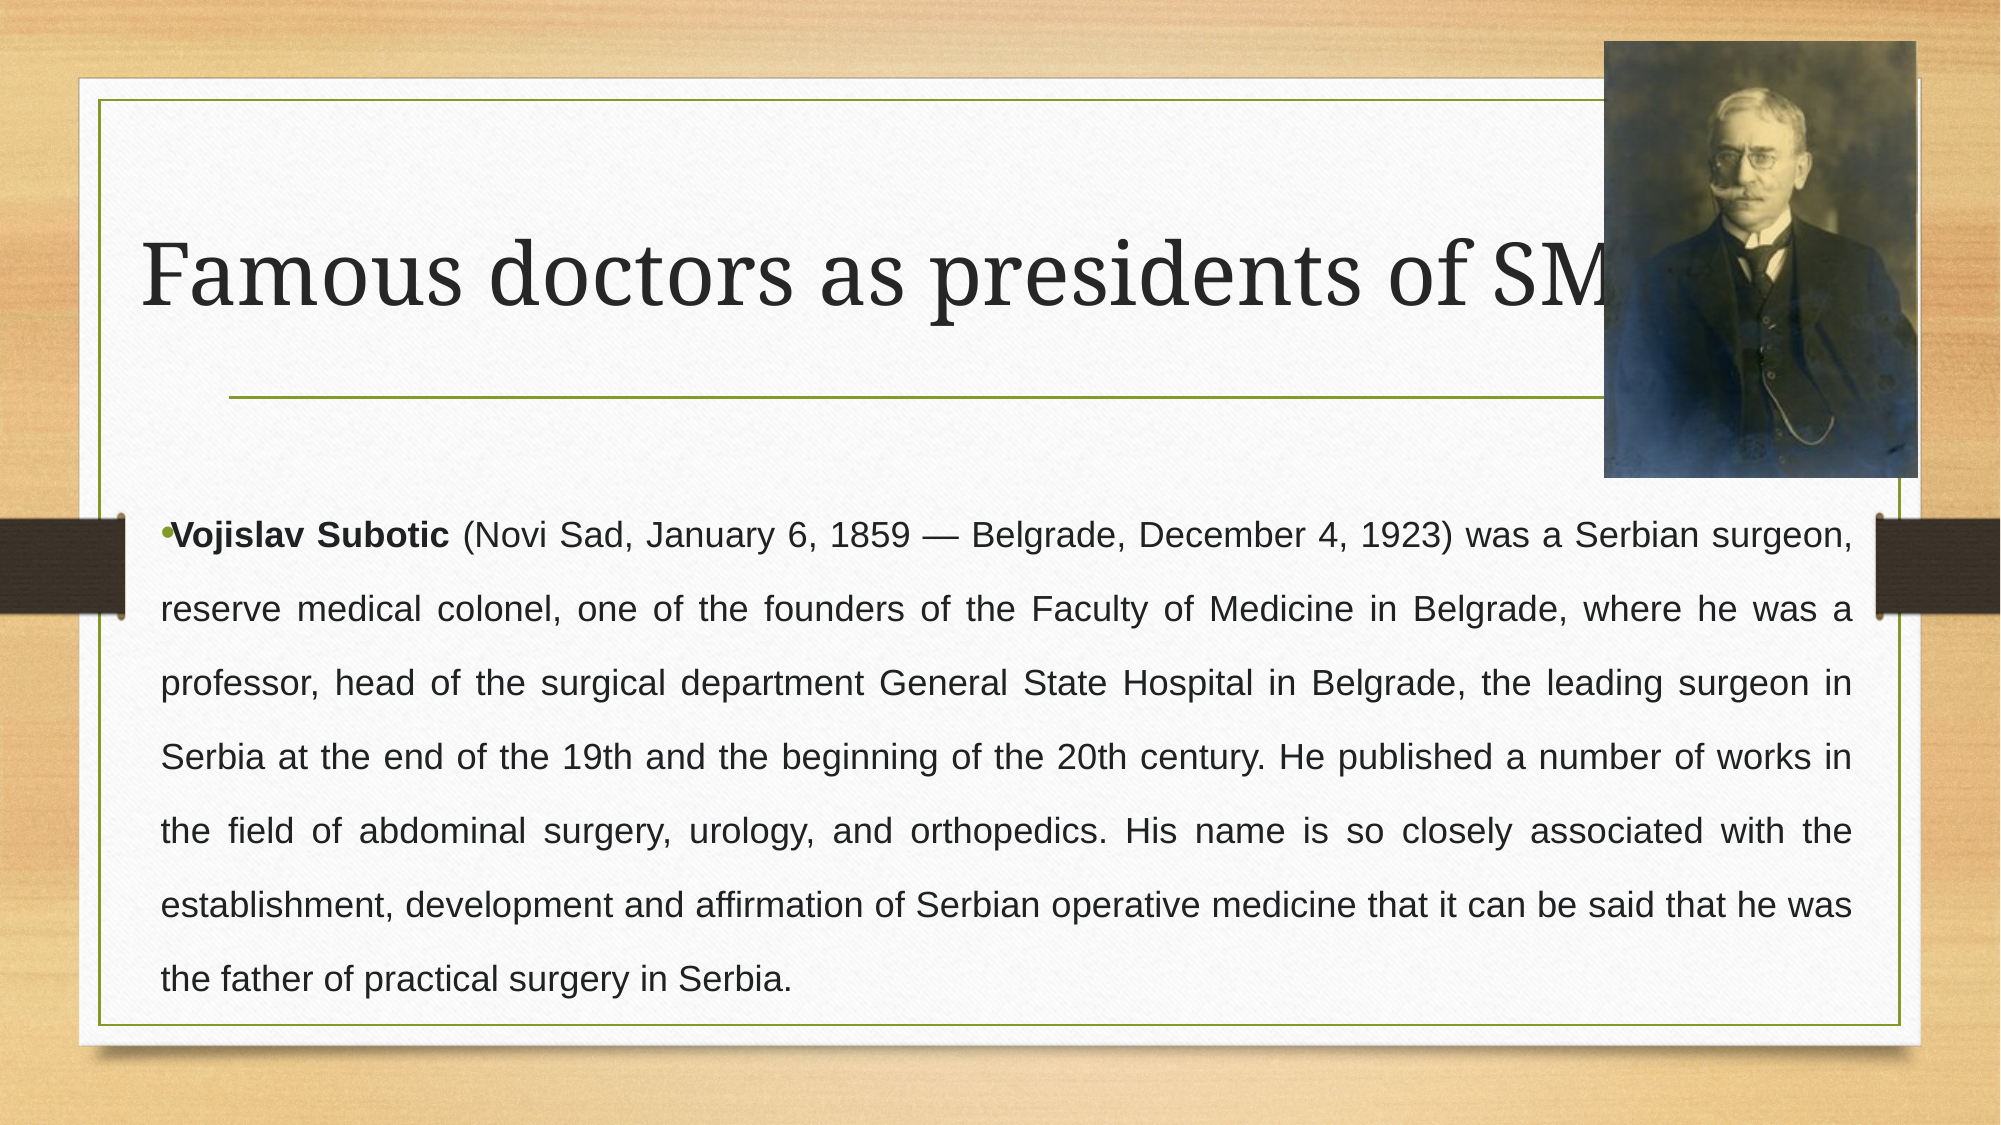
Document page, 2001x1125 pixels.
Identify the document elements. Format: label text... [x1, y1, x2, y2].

list Vojislav Subotic (Novi Sad, January 6, 1859 — Belgrade, December 4, 1923) was a Serbian surgeon, reserve medical colonel, one of the founders of the Faculty of Medicine in Belgrade, where he was a professor, head of the surgical department General State Hospital in Belgrade, the leading surgeon in Serbia at the end of the 19th and the beginning of the 20th century. He published a number of works in the field of abdominal surgery, urology, and orthopedics. His name is so closely associated with the establishment, development and affirmation of Serbian operative medicine that it can be said that he was the father of practical surgery in Serbia. [145, 424, 1871, 1010]
title Famous doctors as presidents of SMA [124, 163, 1604, 378]
picture [0, 0, 2001, 1125]
